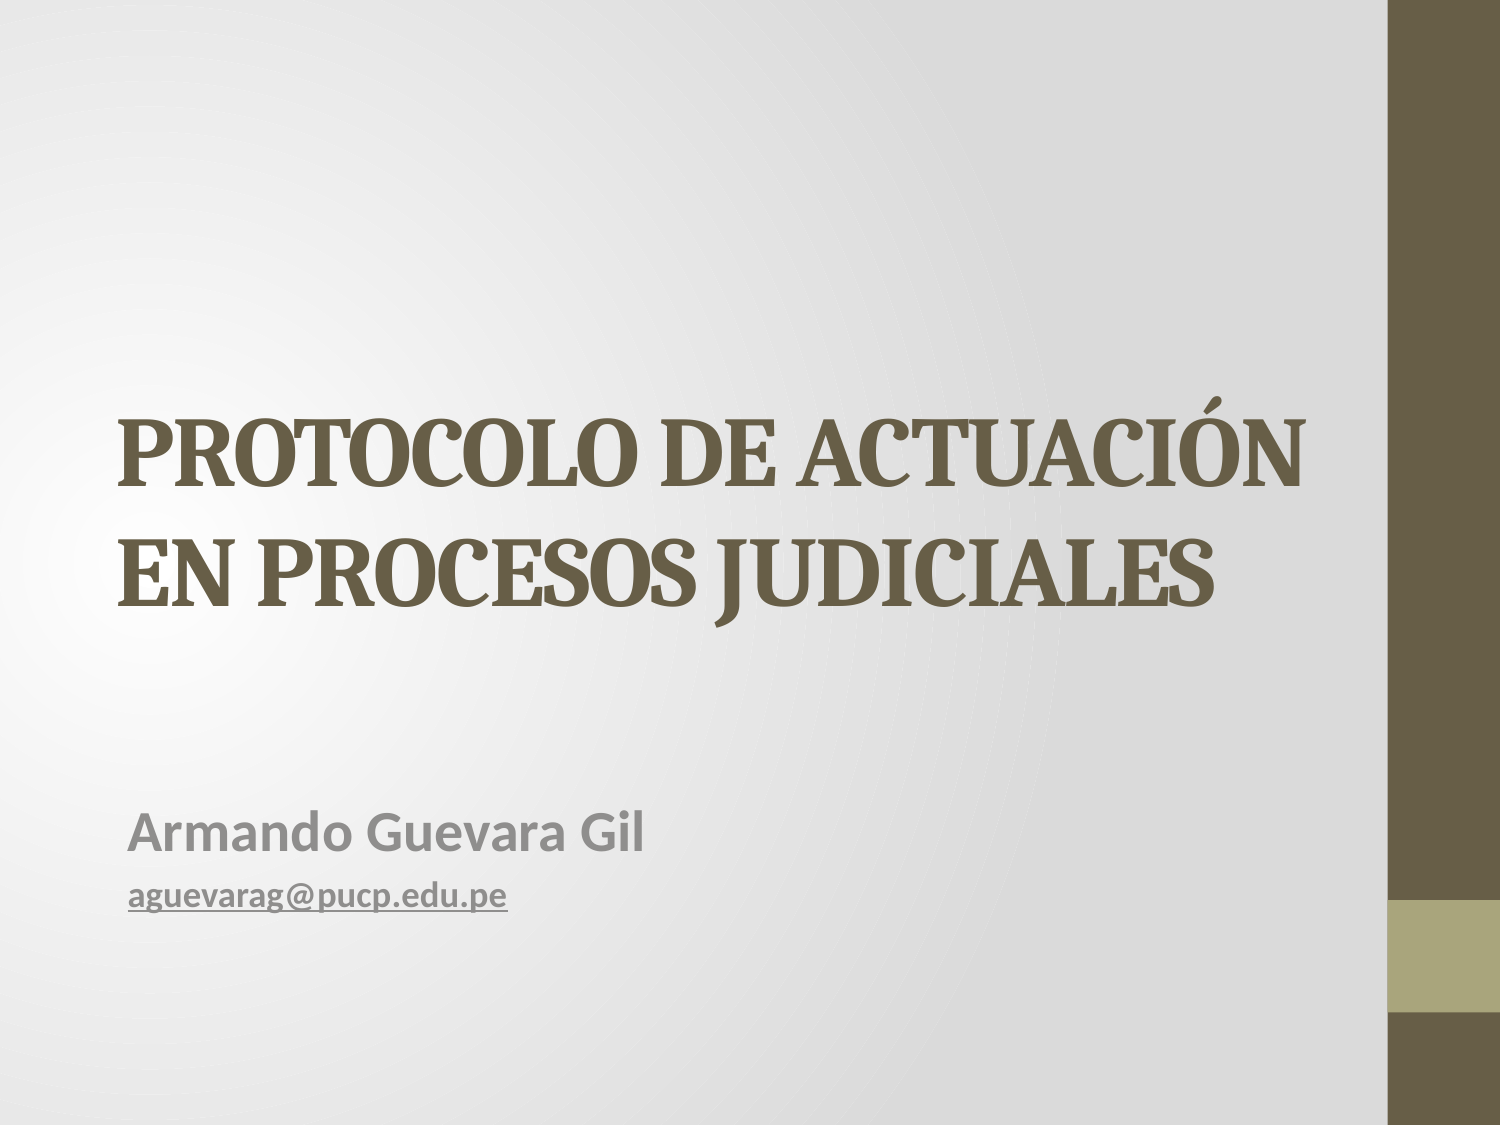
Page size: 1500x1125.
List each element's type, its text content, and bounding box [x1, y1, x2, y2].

title PROTOCOLO DE ACTUACIÓN EN PROCESOS JUDICIALES [100, 208, 1338, 634]
subtitle Armando Guevara Gil aguevarag@pucp.edu.pe [112, 750, 1173, 925]
